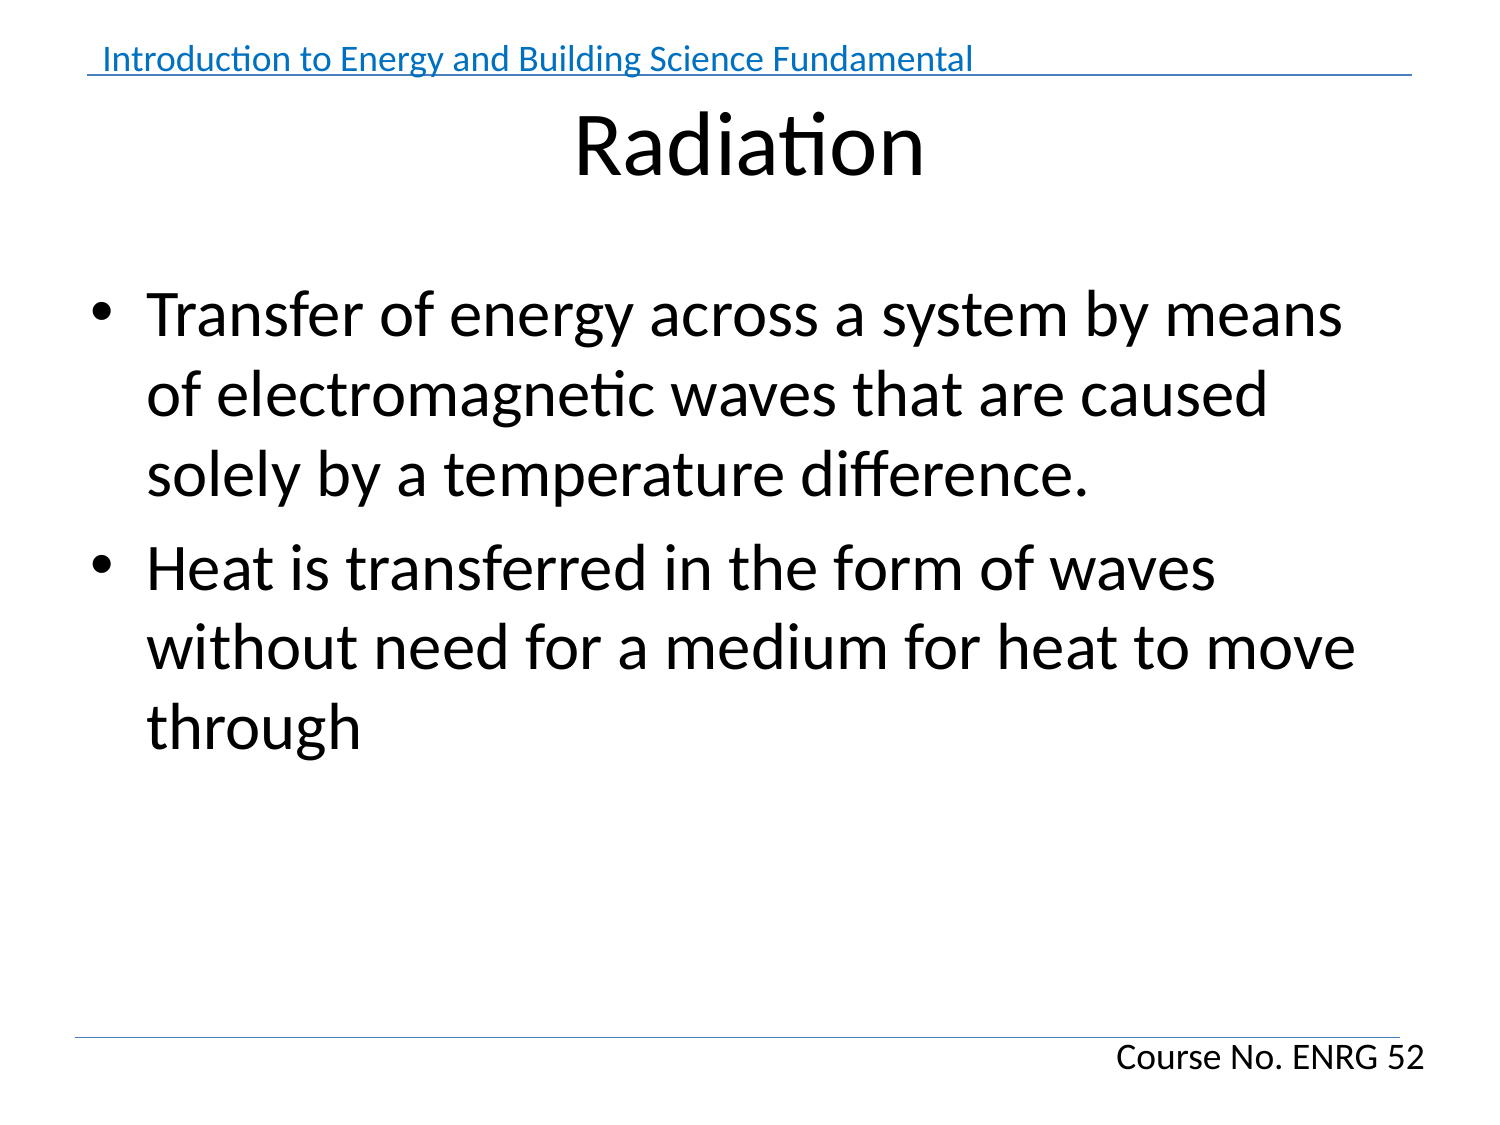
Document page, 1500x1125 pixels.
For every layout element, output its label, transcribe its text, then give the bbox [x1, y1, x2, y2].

list Transfer of energy across a system by means of electromagnetic waves that are caused solely by a temperature difference. Heat is transferred in the form of waves without need for a medium for heat to move through [75, 262, 1425, 1005]
title Radiation [75, 45, 1425, 233]
